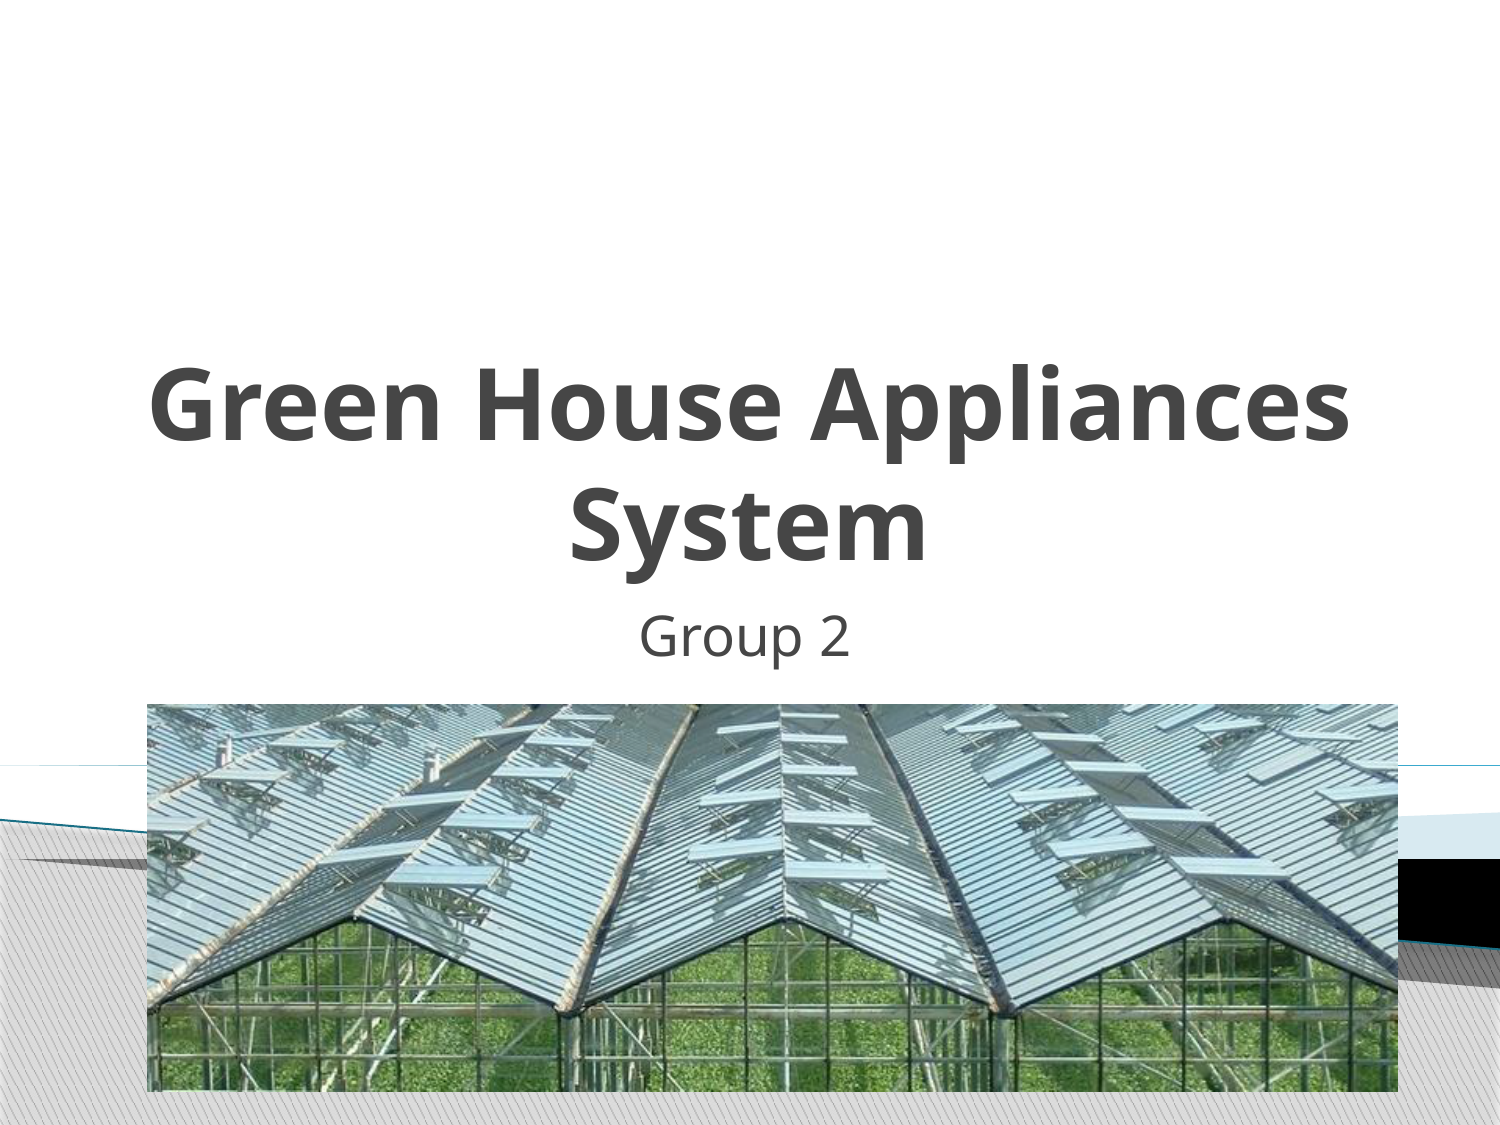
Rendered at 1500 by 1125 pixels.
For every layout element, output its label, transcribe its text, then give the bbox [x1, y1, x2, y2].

title Green House Appliances System [112, 287, 1388, 588]
subtitle Group 2 [112, 592, 1388, 790]
picture [5, 703, 1500, 1092]
